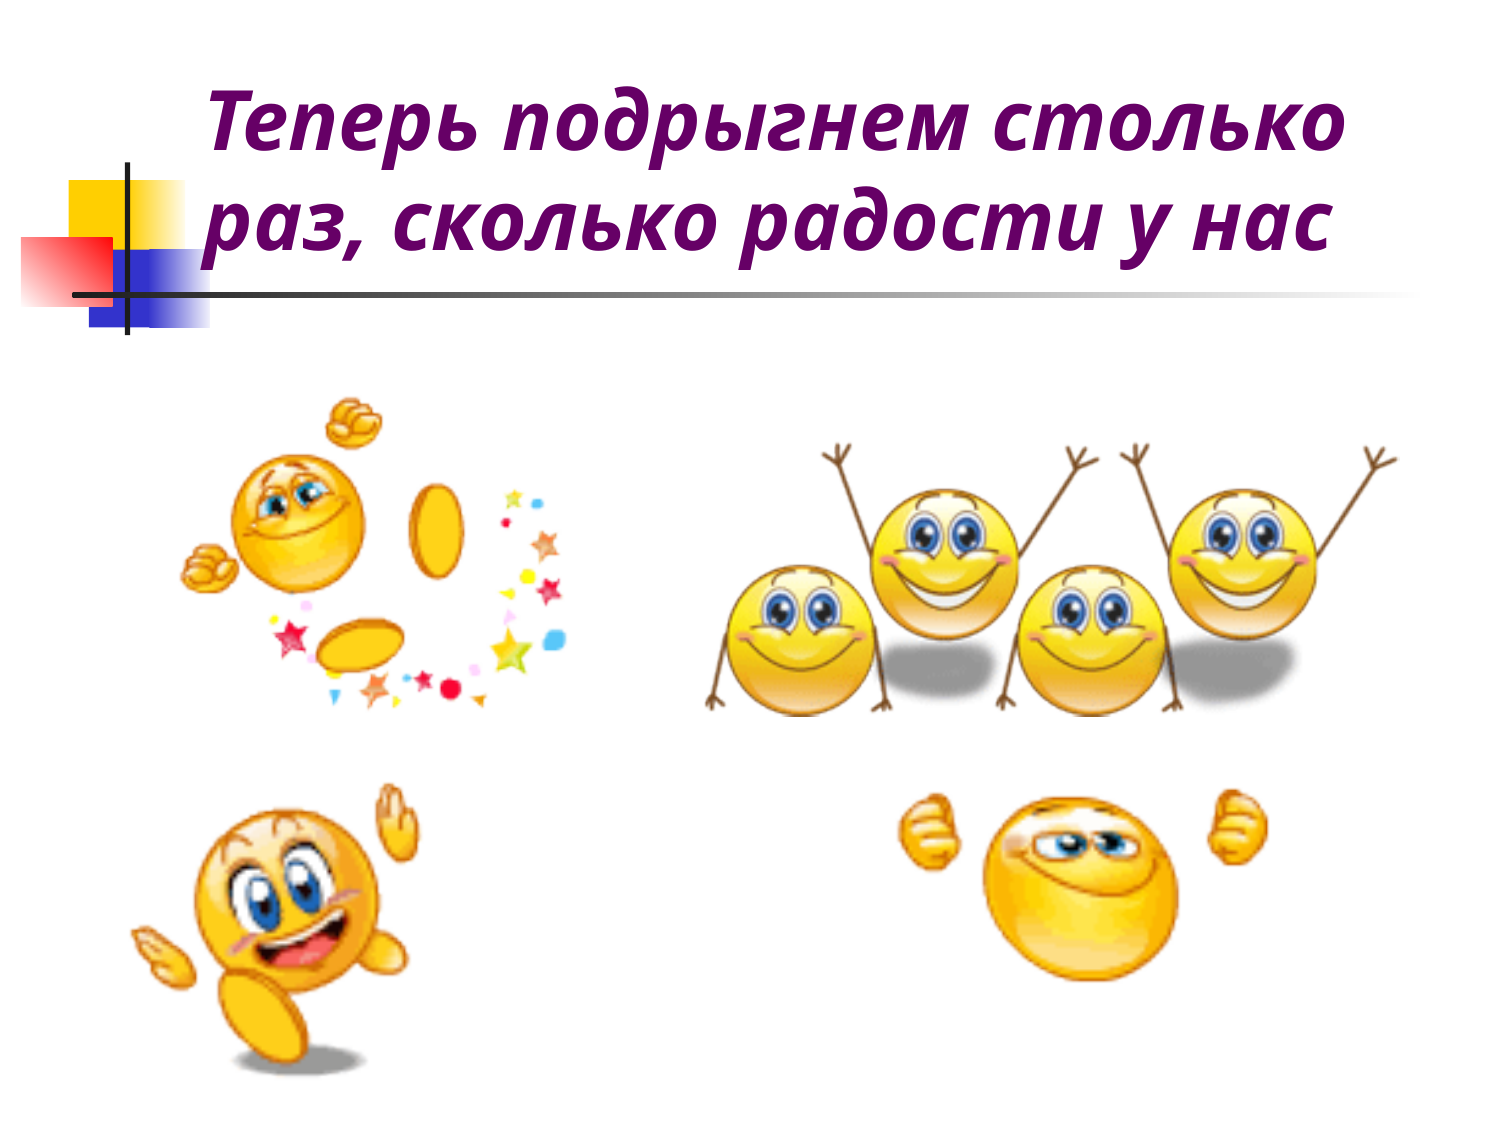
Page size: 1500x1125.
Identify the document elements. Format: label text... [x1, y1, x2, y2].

picture [879, 762, 1297, 999]
picture [666, 408, 1400, 717]
picture [40, 366, 609, 1088]
title Теперь подрыгнем столько раз, сколько радости у нас [188, 35, 1468, 275]
